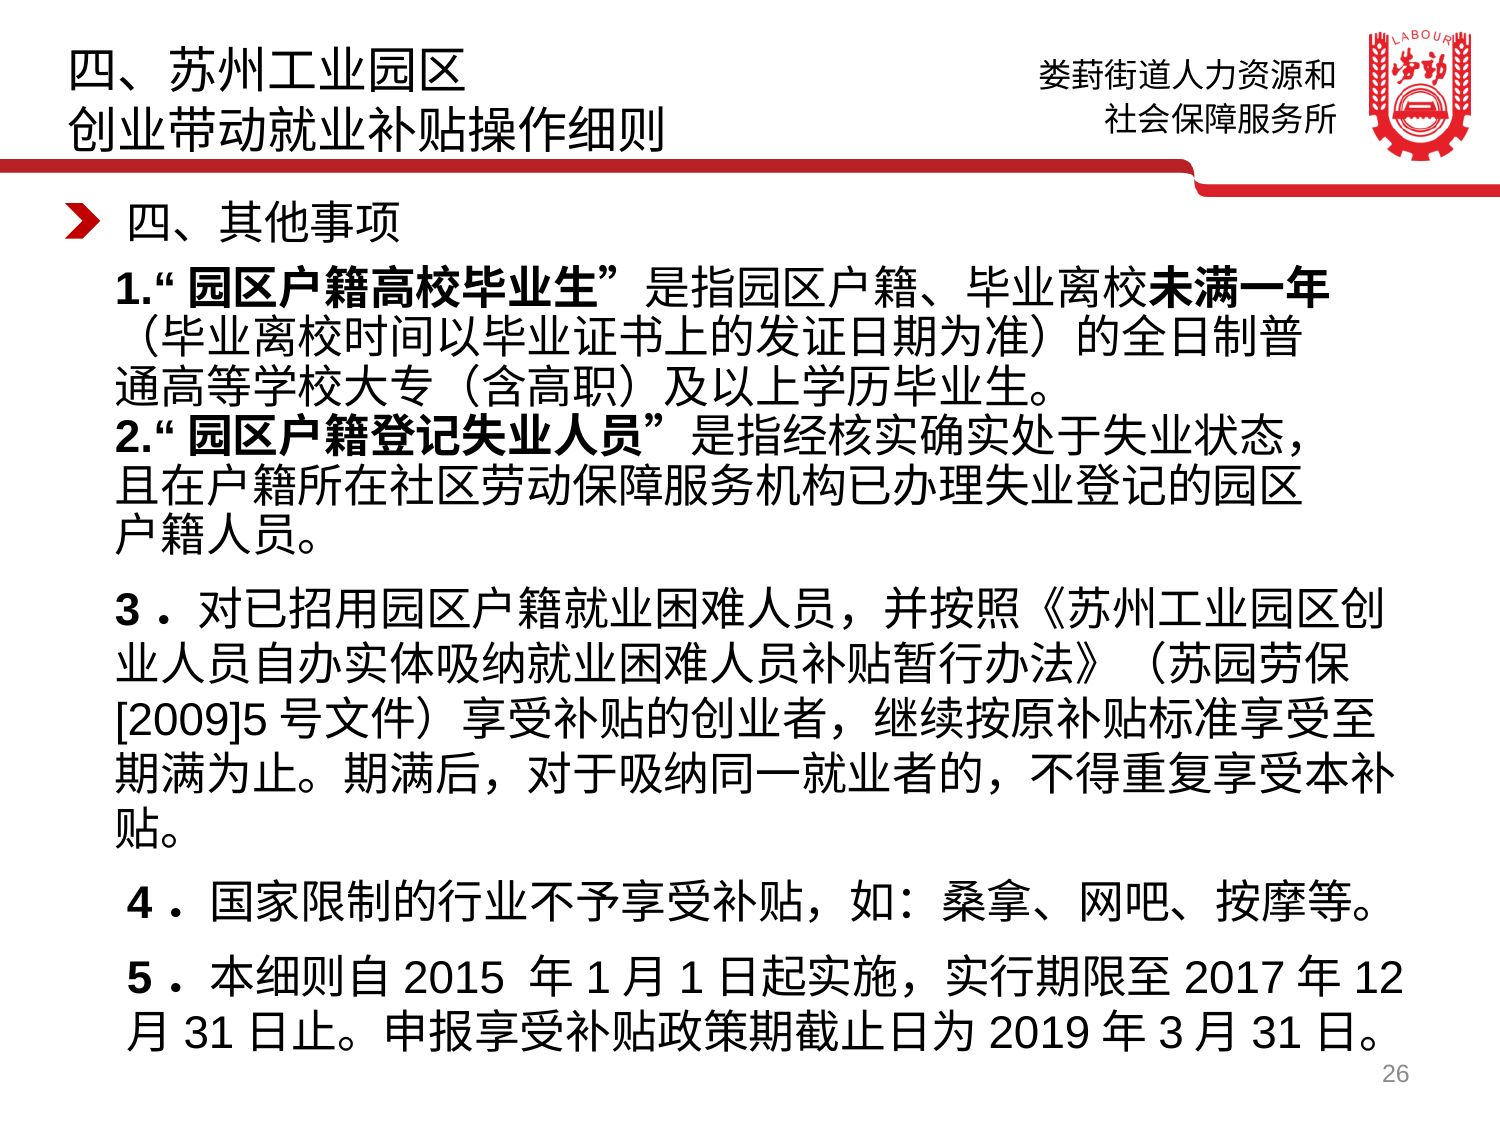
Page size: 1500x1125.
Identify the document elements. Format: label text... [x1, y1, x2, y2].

slide_number 26 [1074, 1042, 1425, 1103]
text_box 4．国家限制的行业不予享受补贴，如：桑拿、网吧、按摩等。 [112, 865, 1386, 936]
picture [0, 30, 1500, 197]
text_box [62, 200, 103, 241]
text_box 5．本细则自2015 年1月1日起实施，实行期限至2017年12月31日止。申报享受补贴政策期截止日为2019年3月31日。 [112, 940, 1424, 1065]
text_box 1.“园区户籍高校毕业生”是指园区户籍、毕业离校未满一年（毕业离校时间以毕业证书上的发证日期为准）的全日制普通高等学校大专（含高职）及以上学历毕业生。 2.“园区户籍登记失业人员”是指经核实确实处于失业状态，且在户籍所在社区劳动保障服务机构已办理失业登记的园区户籍人员。 [100, 257, 1353, 569]
text_box 四、其他事项 [112, 186, 857, 257]
text_box 3．对已招用园区户籍就业困难人员，并按照《苏州工业园区创业人员自办实体吸纳就业困难人员补贴暂行办法》（苏园劳保[2009]5号文件）享受补贴的创业者，继续按原补贴标准享受至期满为止。期满后，对于吸纳同一就业者的，不得重复享受本补贴。 [100, 572, 1412, 863]
text_box 四、苏州工业园区 创业带动就业补贴操作细则 [53, 30, 1022, 166]
